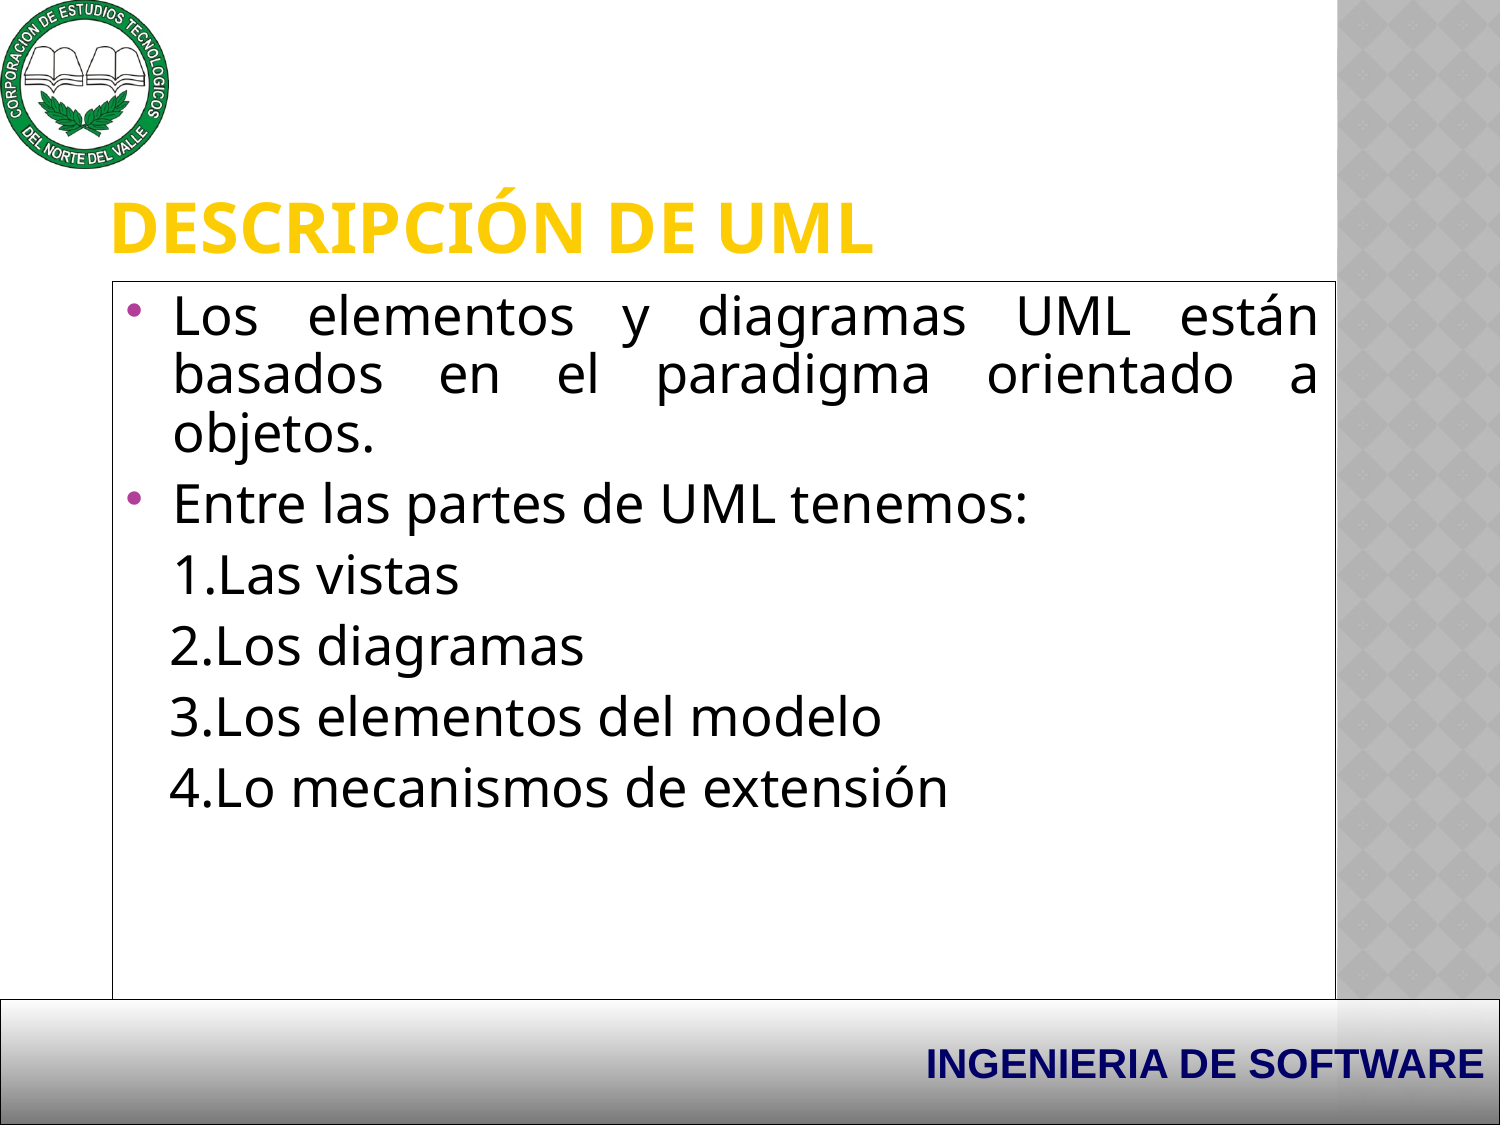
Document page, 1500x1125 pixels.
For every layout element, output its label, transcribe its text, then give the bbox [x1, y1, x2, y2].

picture [0, 0, 169, 169]
list Los elementos y diagramas UML están basados en el paradigma orientado a objetos. Entre las partes de UML tenemos: 1.Las vistas 2.Los diagramas 3.Los elementos del modelo 4.Lo mecanismos de extensión [112, 281, 1336, 1000]
title Descripción de UML [93, 175, 1301, 276]
